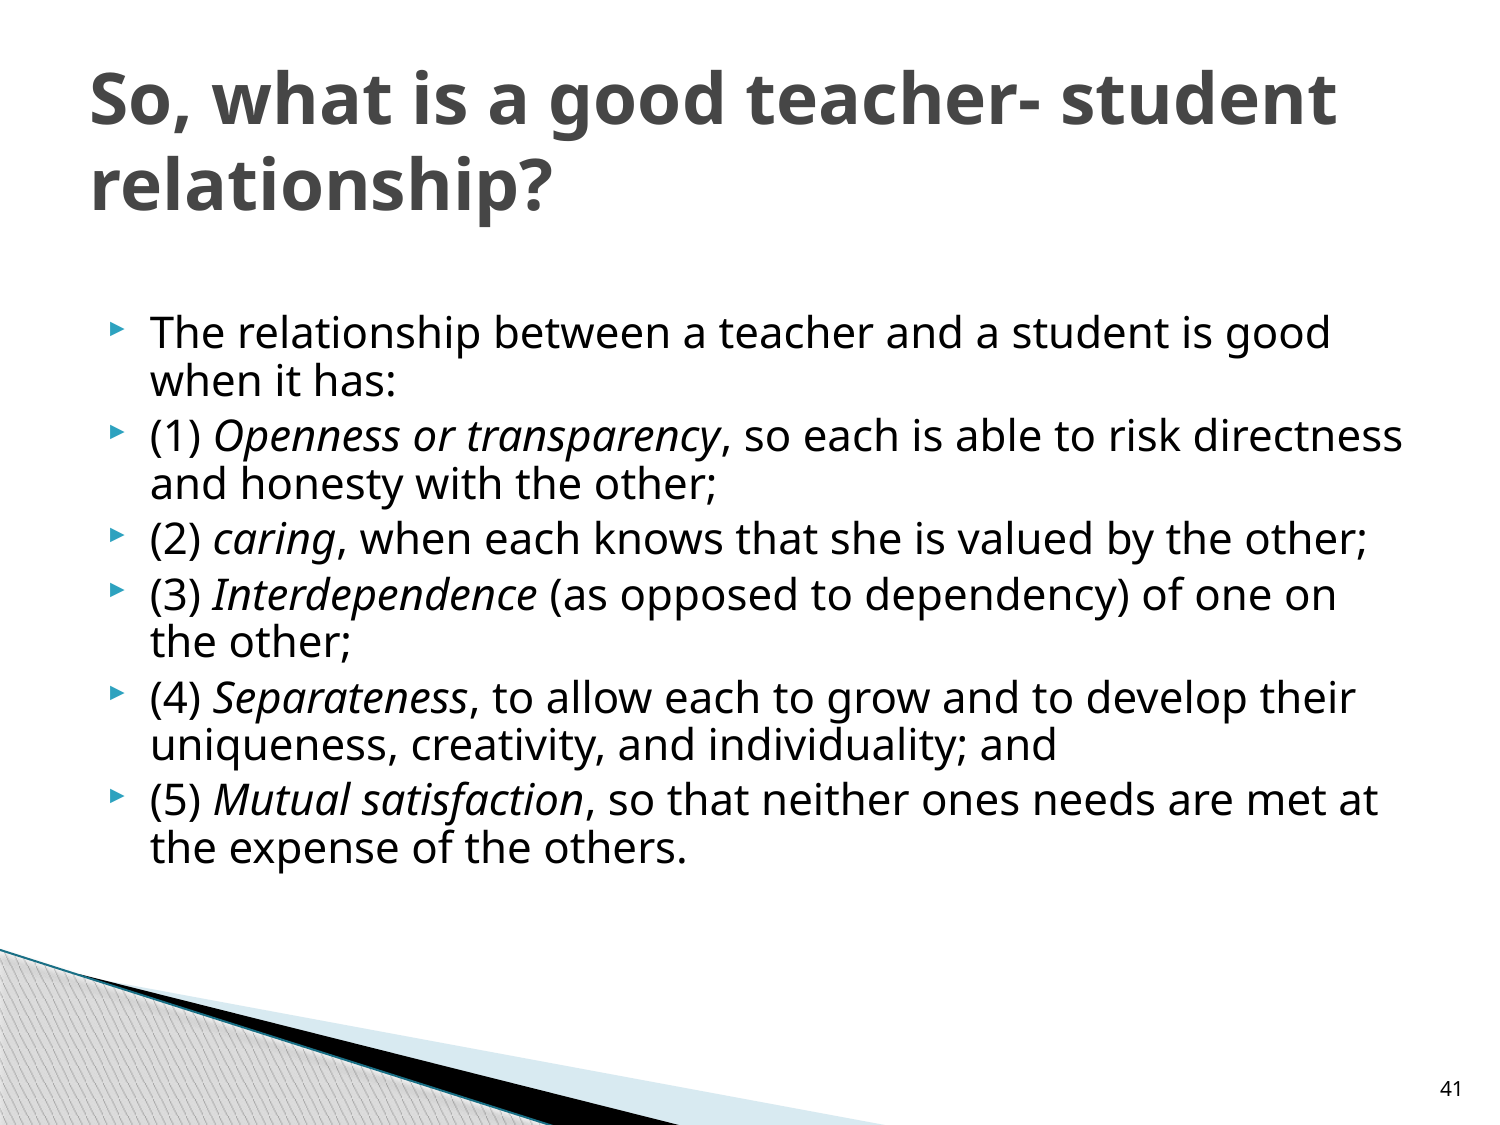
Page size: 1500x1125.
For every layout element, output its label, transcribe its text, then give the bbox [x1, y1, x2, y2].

slide_number 41 [1418, 1051, 1479, 1112]
title So, what is a good teacher- student relationship? [75, 45, 1425, 233]
list The relationship between a teacher and a student is good when it has: (1) Openness or transparency, so each is able to risk directness and honesty with the other; (2) caring, when each knows that she is valued by the other; (3) Interdependence (as opposed to dependency) of one on the other; (4) Separateness, to allow each to grow and to develop their uniqueness, creativity, and individuality; and (5) Mutual satisfaction, so that neither ones needs are met at the expense of the others. [75, 243, 1425, 986]
